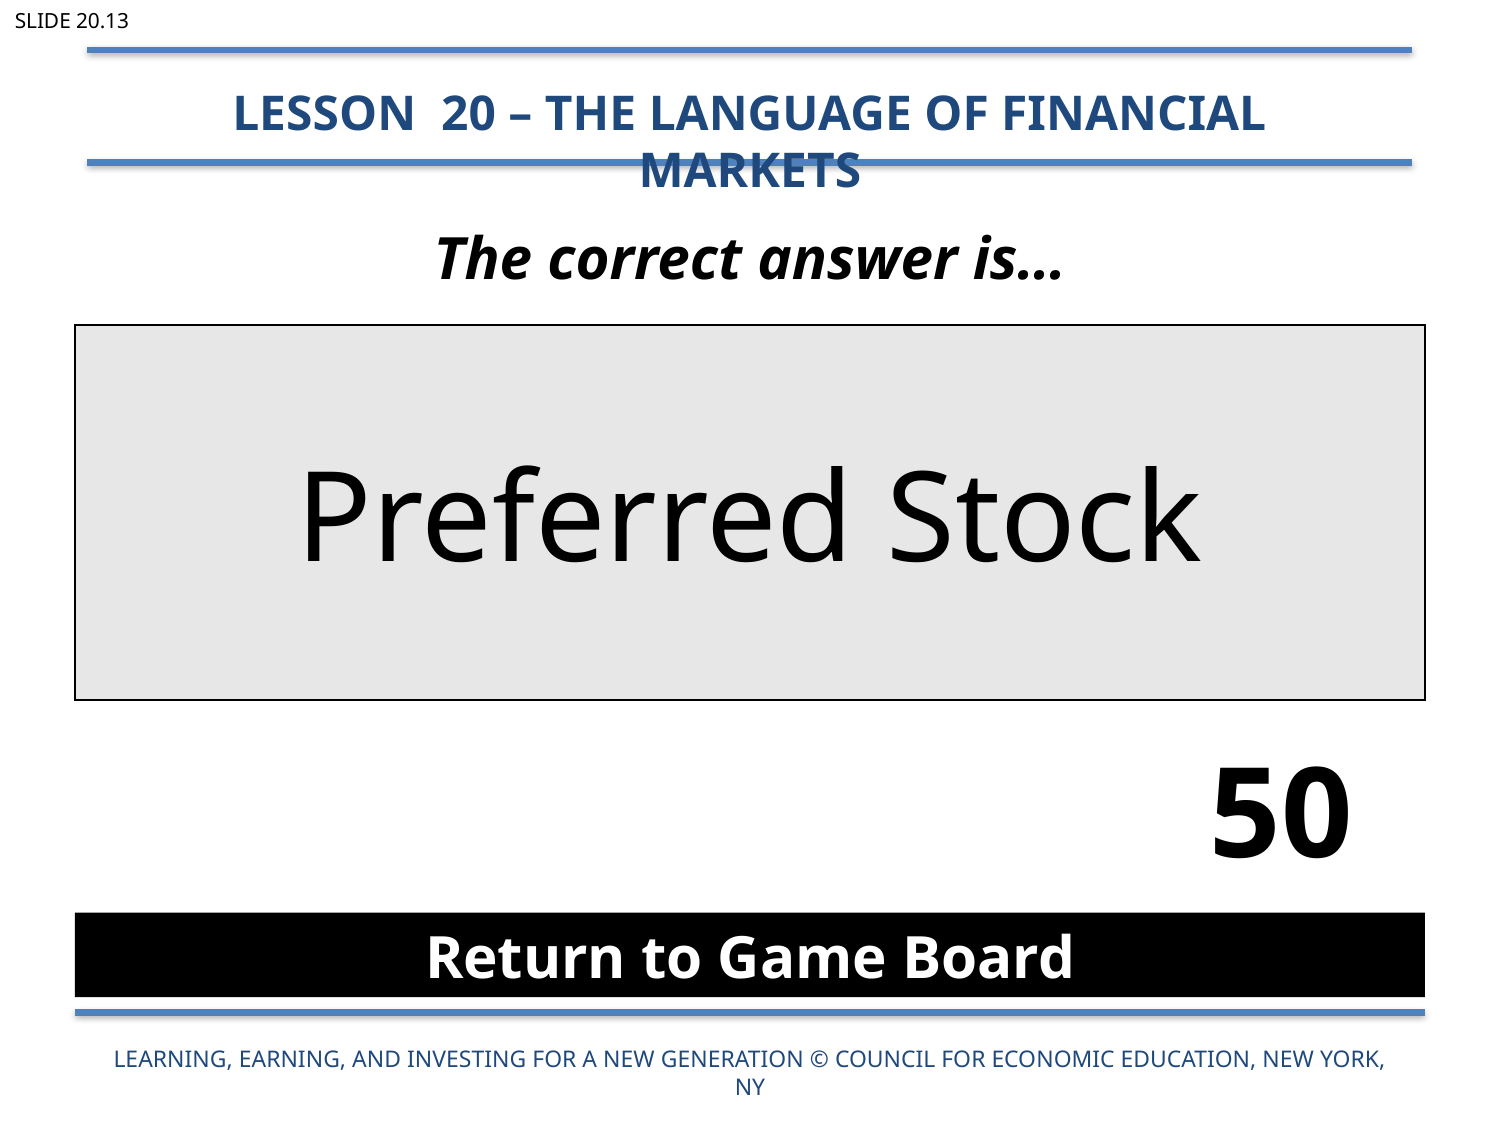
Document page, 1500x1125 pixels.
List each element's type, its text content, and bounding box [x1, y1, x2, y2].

text_box Slide 20.13 [0, 0, 213, 40]
text_box Return to Game Board [74, 912, 1425, 998]
text_box 50 [1162, 724, 1400, 890]
text_box Lesson 20 – The Language of Financial Markets [125, 74, 1375, 161]
table_header Preferred Stock [76, 350, 1424, 699]
title The correct answer is… [75, 162, 1425, 350]
